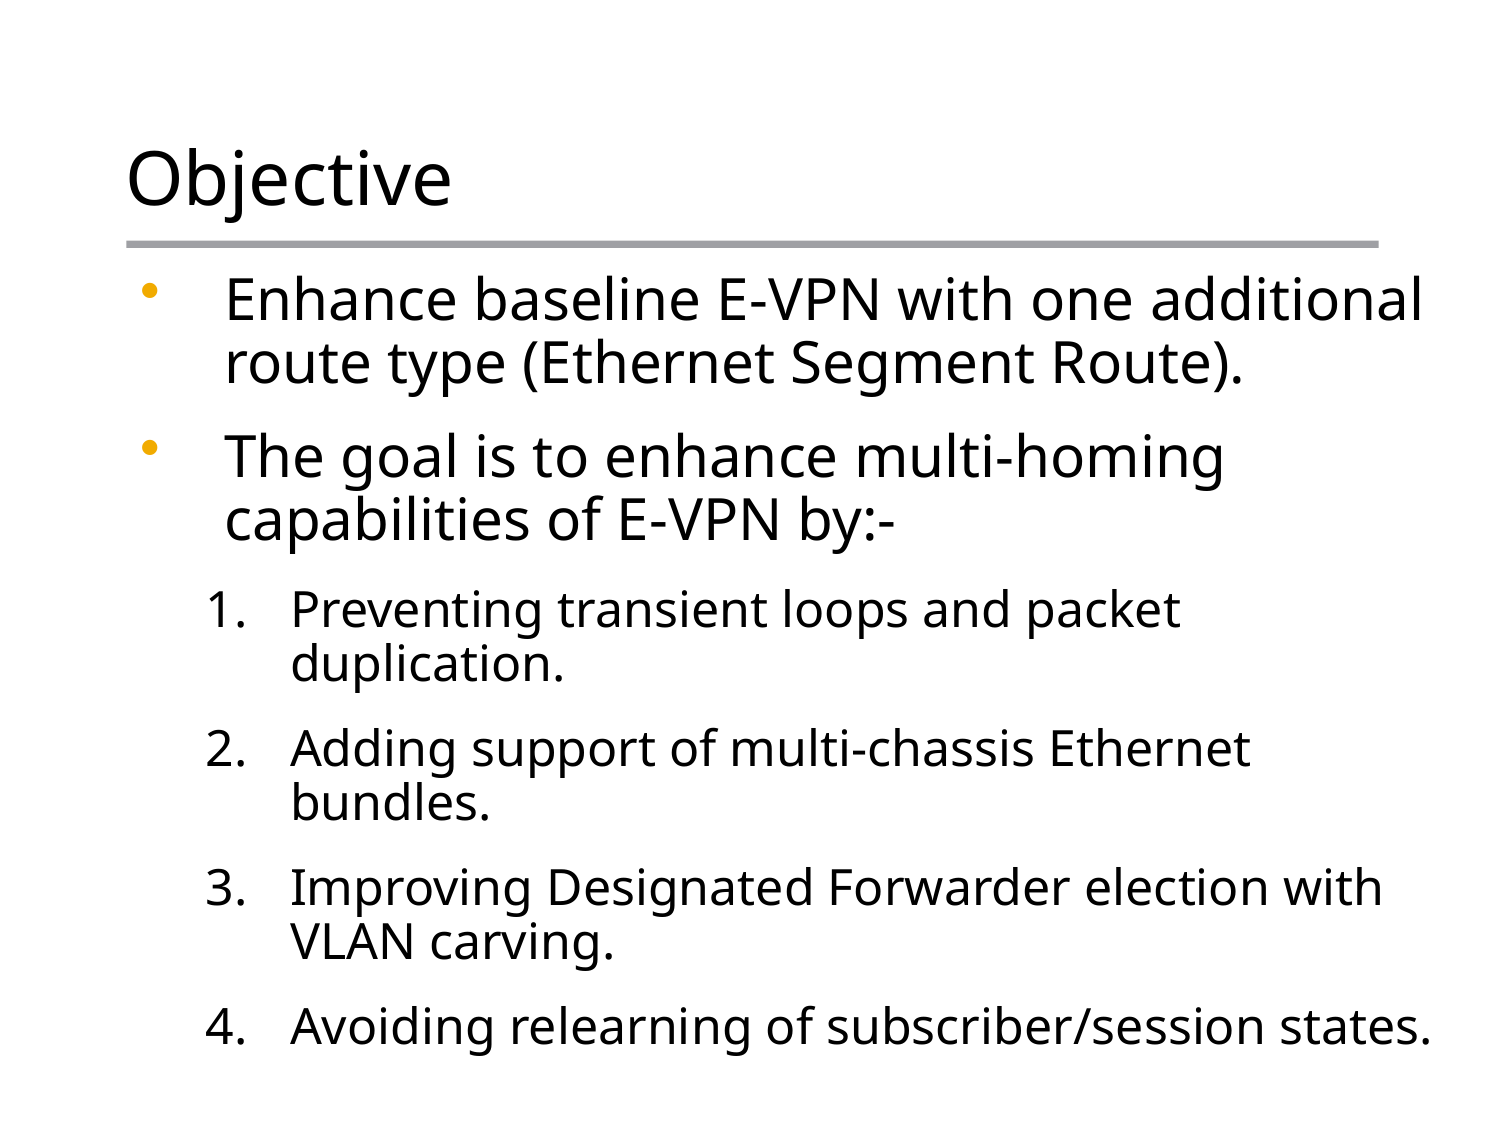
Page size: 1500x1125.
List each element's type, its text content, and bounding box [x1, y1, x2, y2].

title Objective [109, 97, 1411, 228]
list Enhance baseline E-VPN with one additional route type (Ethernet Segment Route). The goal is to enhance multi-homing capabilities of E-VPN by:- Preventing transient loops and packet duplication. Adding support of multi-chassis Ethernet bundles. Improving Designated Forwarder election with VLAN carving. Avoiding relearning of subscriber/session states. [49, 262, 1463, 1125]
